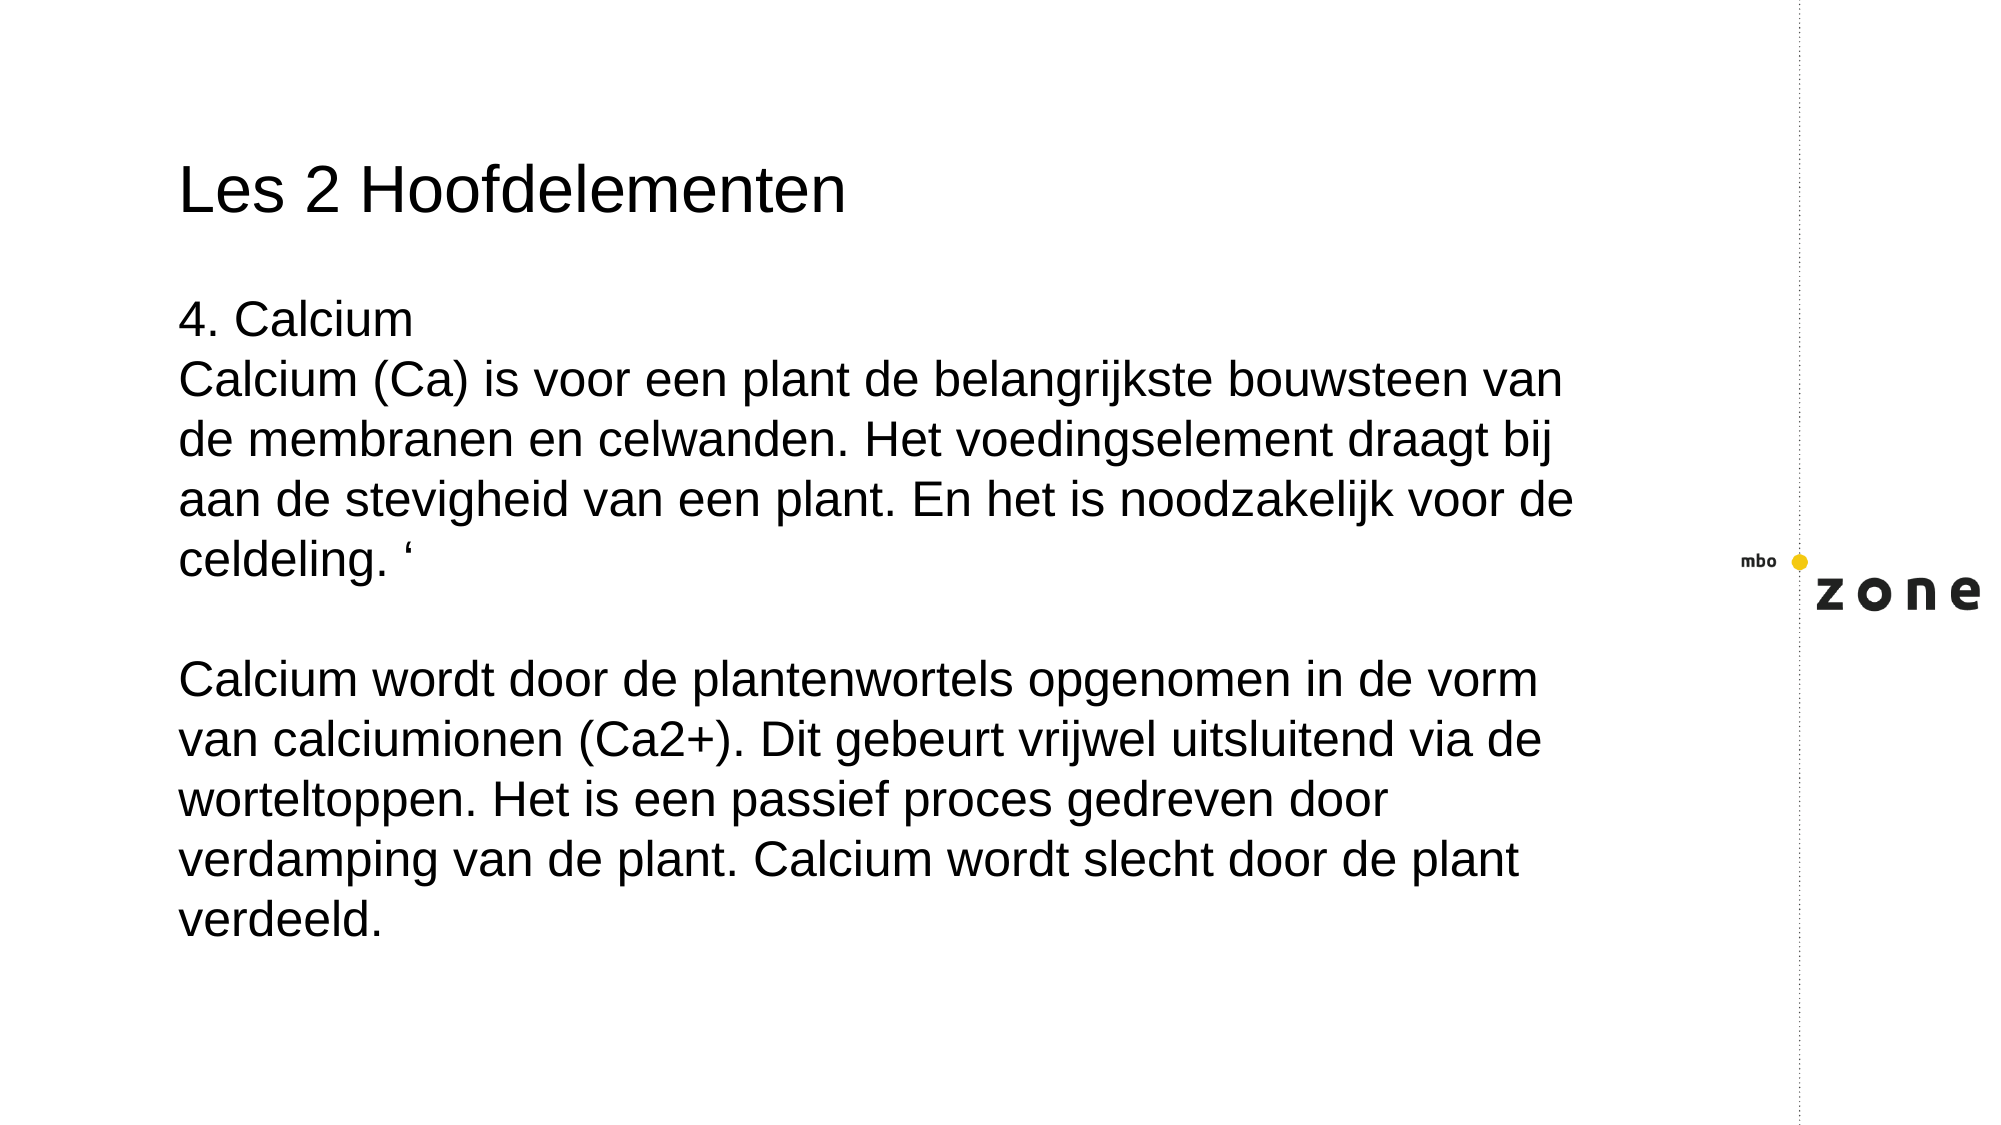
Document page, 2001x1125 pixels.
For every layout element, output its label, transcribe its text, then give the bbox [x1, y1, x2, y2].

text_box 4. Calcium Calcium (Ca) is voor een plant de belangrijkste bouwsteen van de membranen en celwanden. Het voedingselement draagt bij aan de stevigheid van een plant. En het is noodzakelijk voor de celdeling. ‘ Calcium wordt door de plantenwortels opgenomen in de vorm van calciumionen (Ca2+). Dit gebeurt vrijwel uitsluitend via de worteltoppen. Het is een passief proces gedreven door verdamping van de plant. Calcium wordt slecht door de plant verdeeld. [163, 279, 1644, 955]
picture [1596, 0, 2001, 1125]
text_box Les 2 Hoofdelementen [163, 138, 1666, 234]
